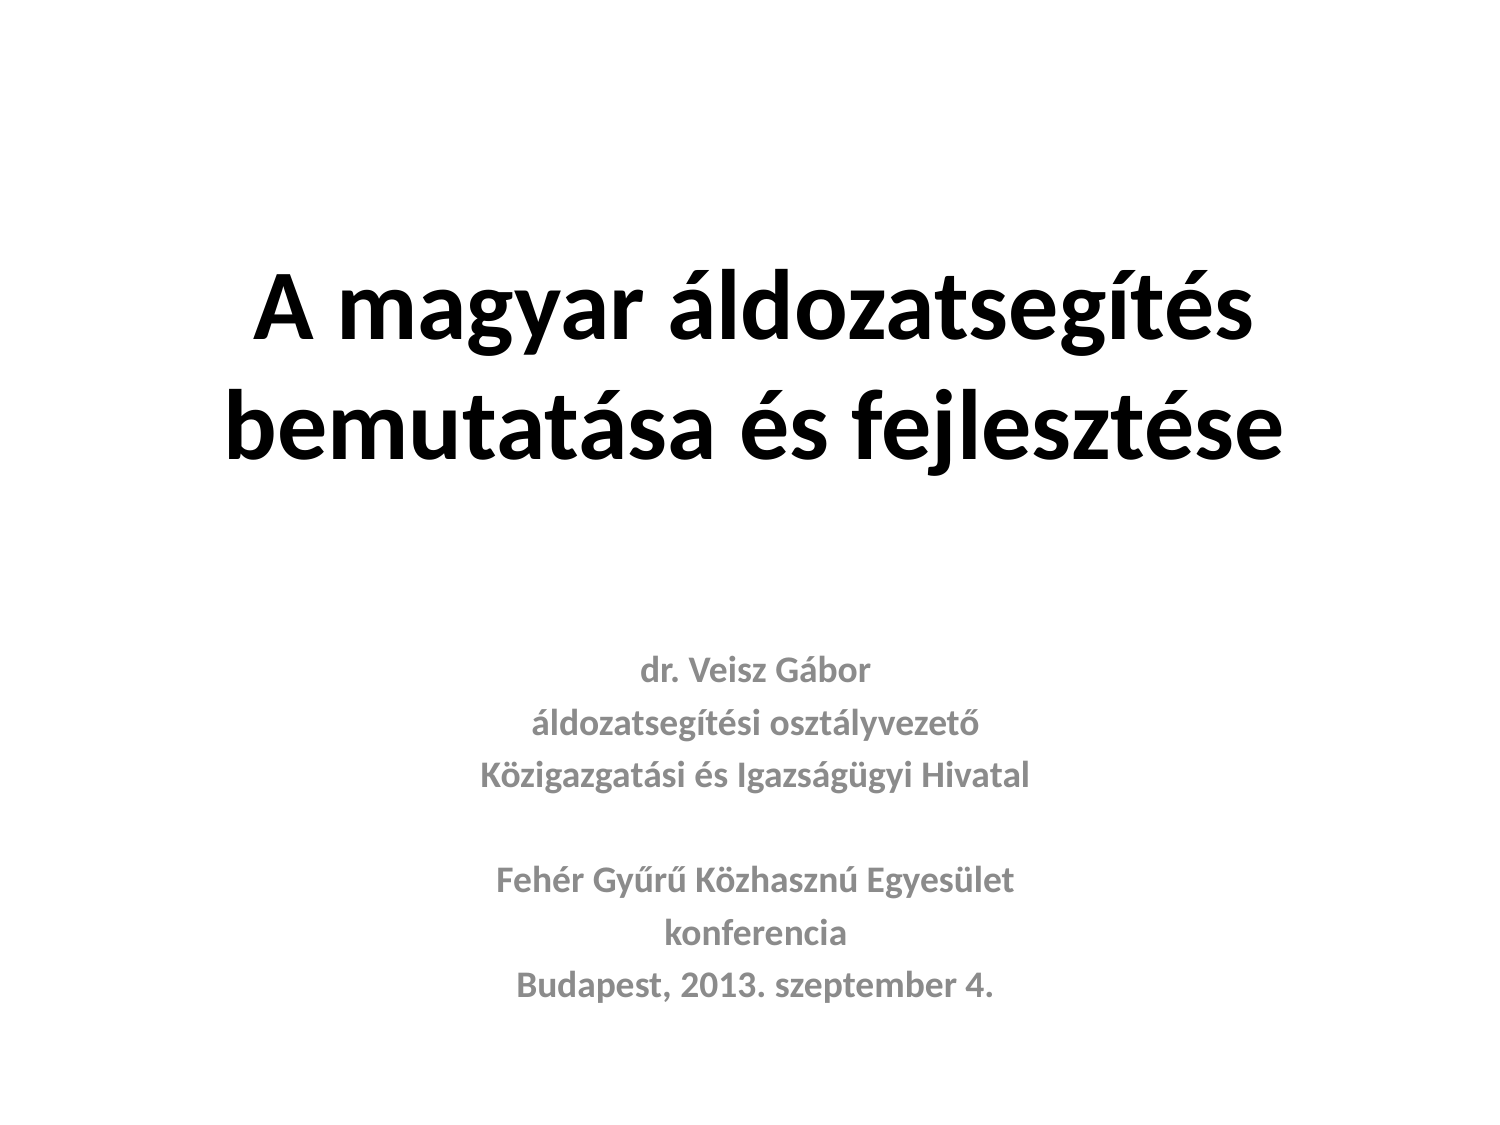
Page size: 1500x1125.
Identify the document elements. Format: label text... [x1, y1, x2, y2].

title A magyar áldozatsegítés bemutatása és fejlesztése [117, 210, 1393, 509]
subtitle dr. Veisz Gábor áldozatsegítési osztályvezető Közigazgatási és Igazságügyi Hivatal Fehér Gyűrű Közhasznú Egyesület konferencia Budapest, 2013. szeptember 4. [164, 637, 1348, 1008]
